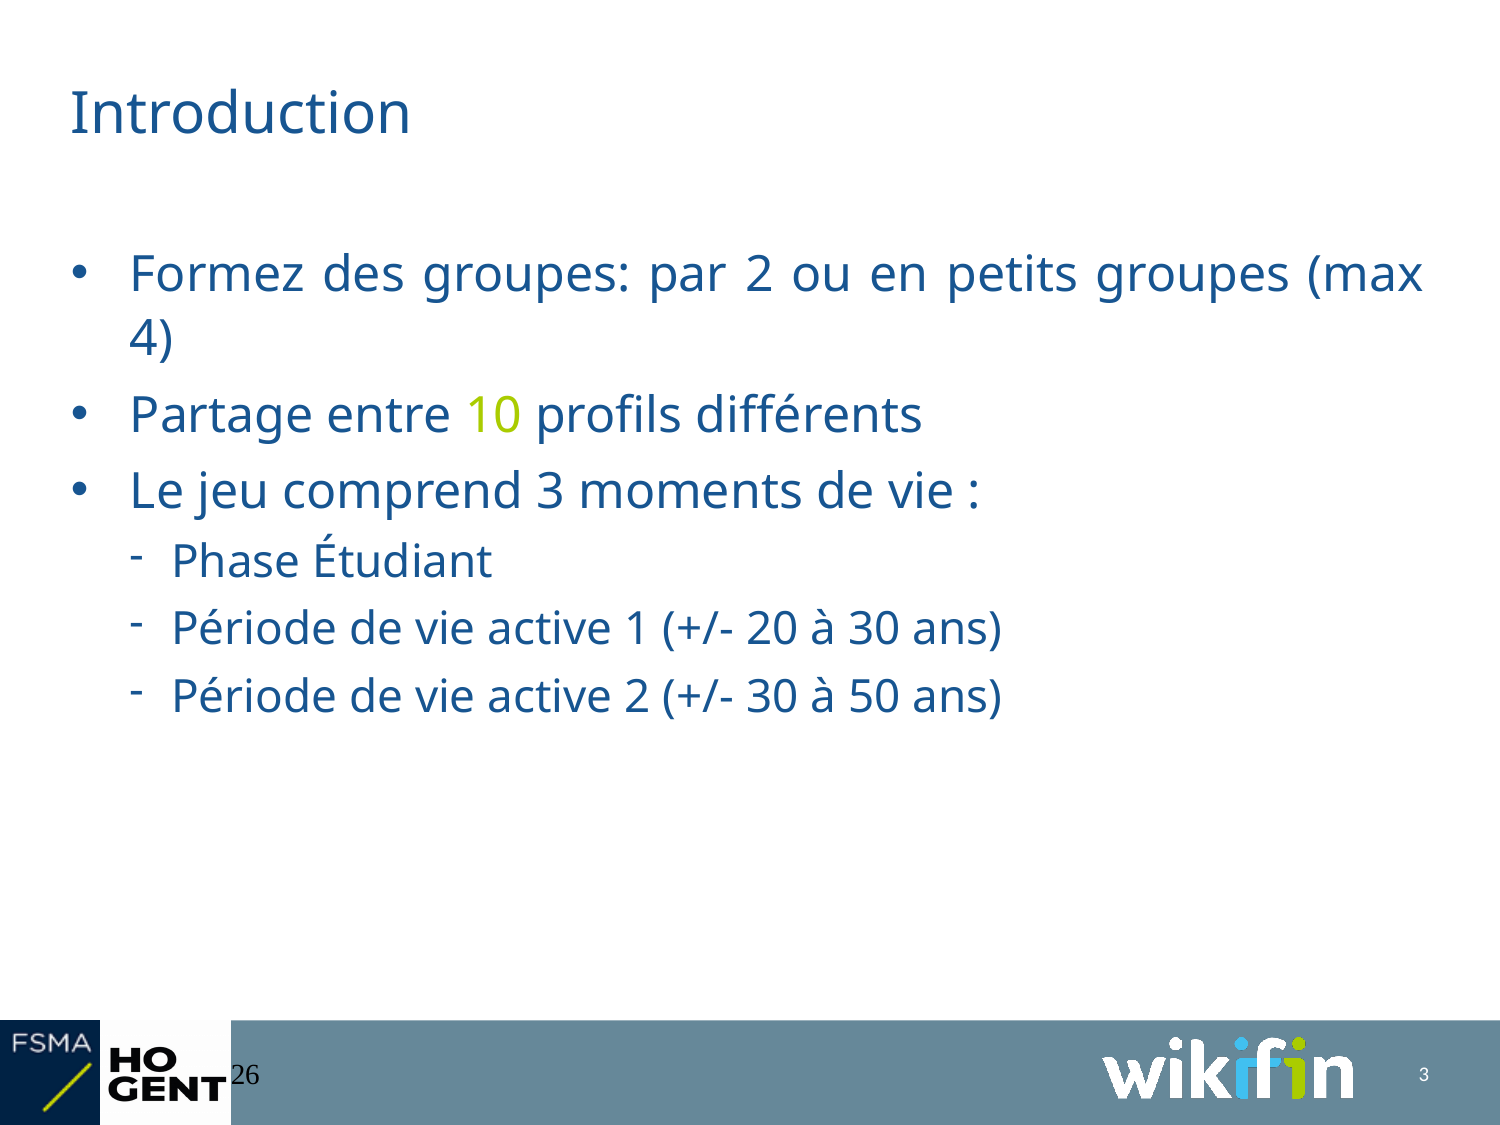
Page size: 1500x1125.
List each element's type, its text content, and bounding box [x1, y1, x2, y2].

picture [0, 1020, 231, 1125]
slide_number 3 [1355, 1020, 1430, 1125]
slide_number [231, 1020, 396, 1125]
picture [1102, 1037, 1353, 1099]
list Formez des groupes: par 2 ou en petits groupes (max 4) Partage entre 10 profils différents Le jeu comprend 3 moments de vie : Phase Étudiant Période de vie active 1 (+/- 20 à 30 ans) Période de vie active 2 (+/- 30 à 50 ans) [70, 236, 1425, 947]
title Introduction [70, 78, 1425, 220]
